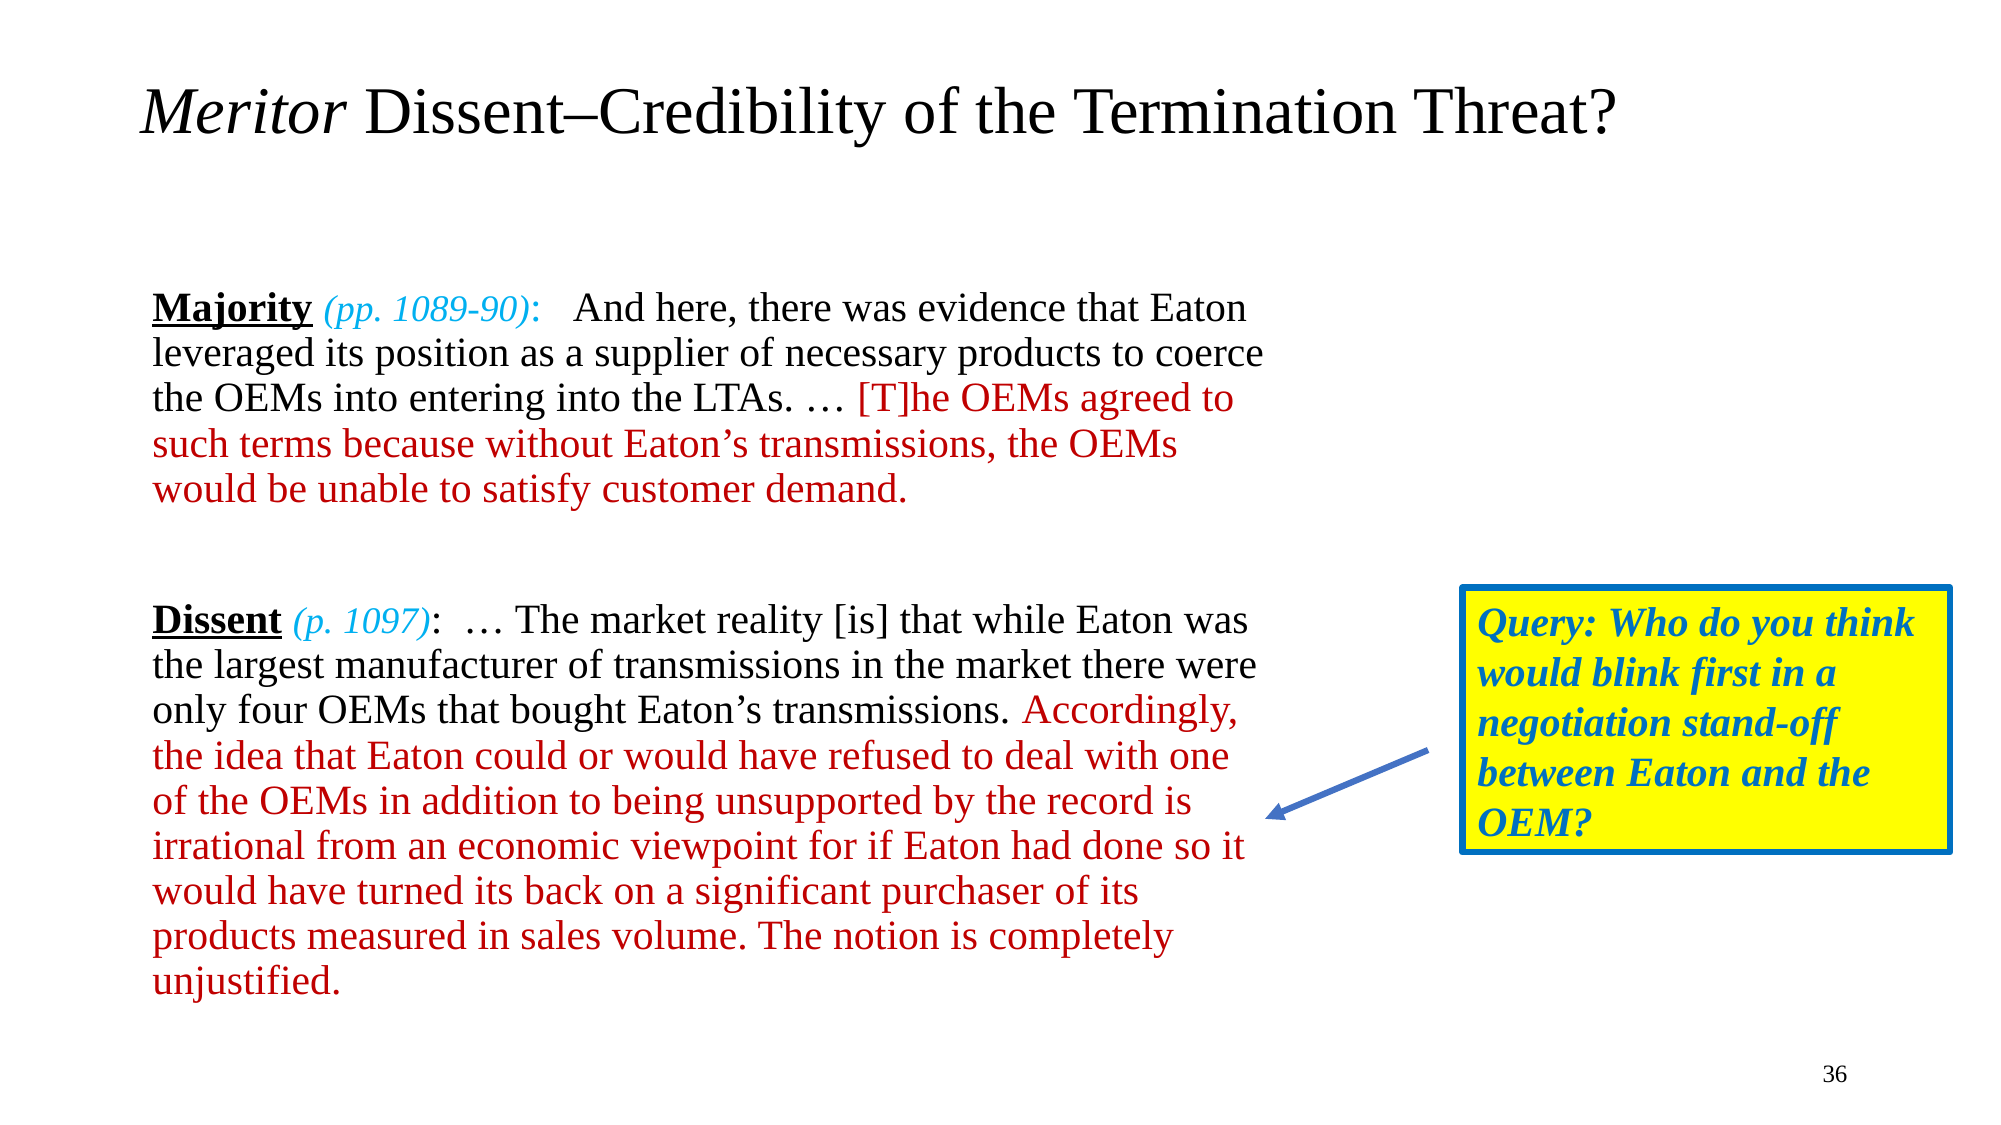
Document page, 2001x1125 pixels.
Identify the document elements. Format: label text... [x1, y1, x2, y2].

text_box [1265, 749, 1429, 819]
title Meritor Dissent–Credibility of the Termination Threat? [125, 3, 1725, 221]
text_box Query: Who do you think would blink first in a negotiation stand-off between Eaton and the OEM? [1462, 587, 1950, 853]
slide_number 36 [1412, 1042, 1863, 1103]
list Majority (pp. 1089-90): And here, there was evidence that Eaton leveraged its position as a supplier of necessary products to coerce the OEMs into entering into the LTAs. … [T]he OEMs agreed to such terms because without Eaton’s transmissions, the OEMs would be unable to satisfy customer demand. Dissent (p. 1097): … The market reality [is] that while Eaton was the largest manufacturer of transmissions in the market there were only four OEMs that bought Eaton’s transmissions. Accordingly, the idea that Eaton could or would have refused to deal with one of the OEMs in addition to being unsupported by the record is irrational from an economic viewpoint for if Eaton had done so it would have turned its back on a significant purchaser of its products measured in sales volume. The notion is completely unjustified. [137, 278, 1281, 1125]
